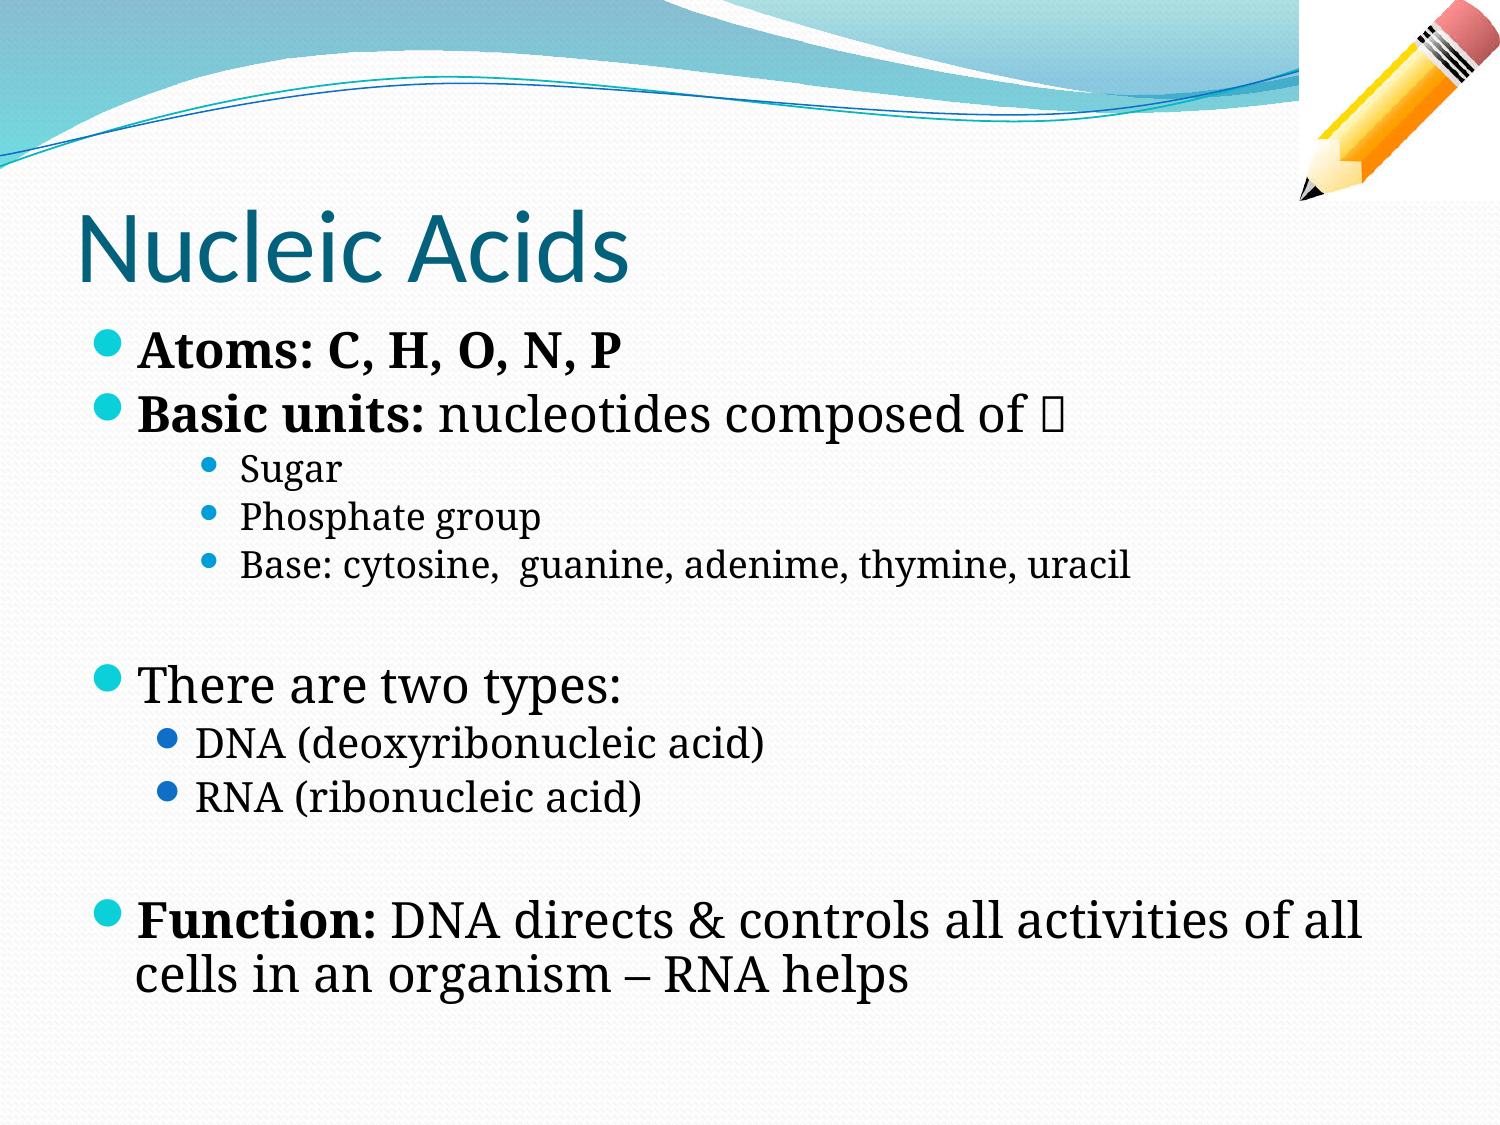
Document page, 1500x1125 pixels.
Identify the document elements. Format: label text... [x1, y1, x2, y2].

picture [1298, 0, 1500, 201]
list Atoms: C, H, O, N, P Basic units: nucleotides composed of  Sugar Phosphate group Base: cytosine, guanine, adenime, thymine, uracil There are two types: DNA (deoxyribonucleic acid) RNA (ribonucleic acid) Function: DNA directs & controls all activities of all cells in an organism – RNA helps [75, 317, 1425, 1038]
title Nucleic Acids [75, 115, 1425, 303]
